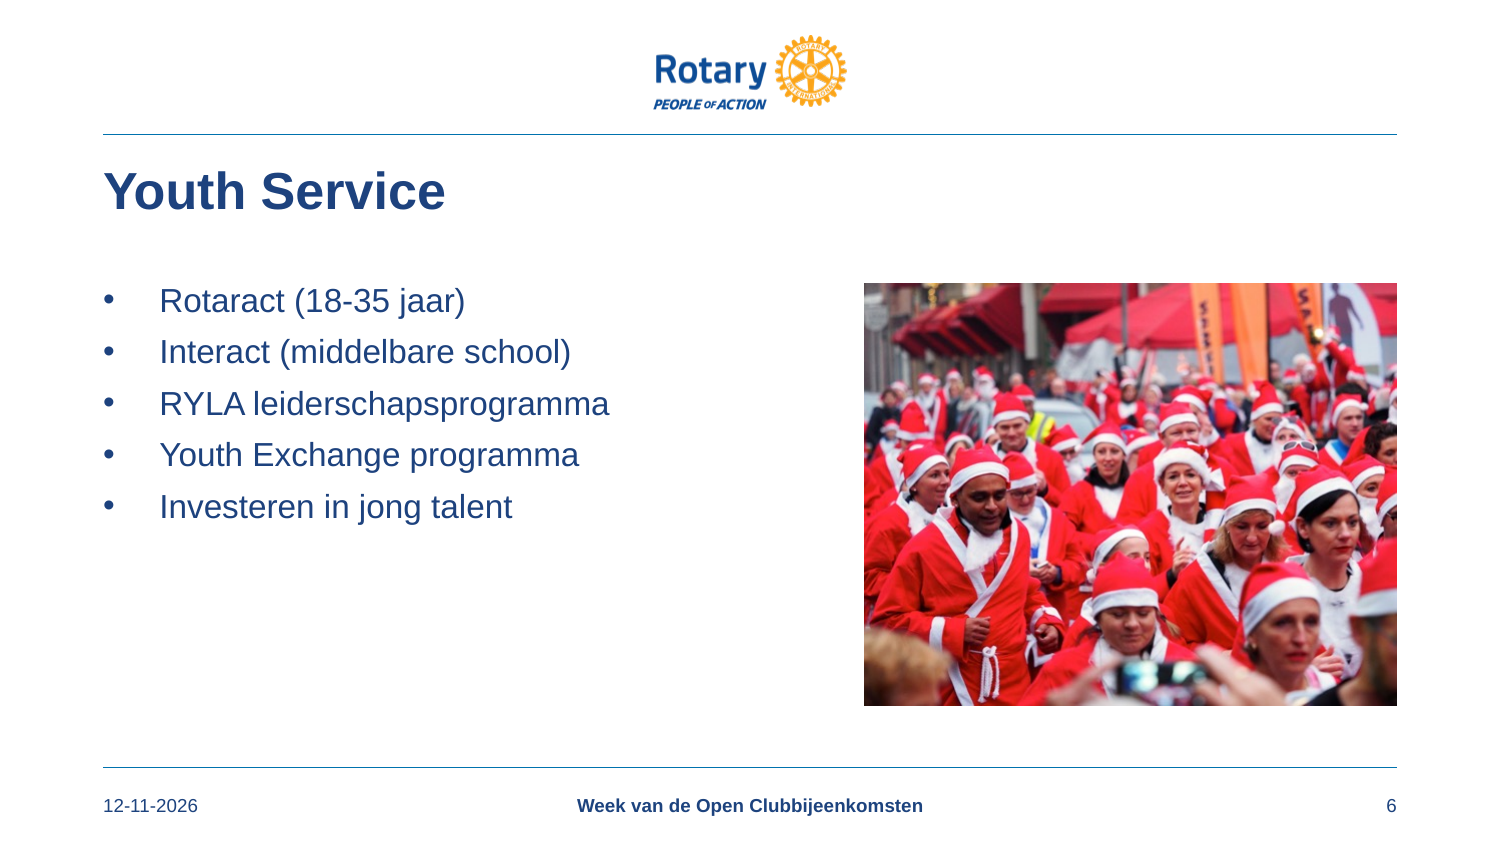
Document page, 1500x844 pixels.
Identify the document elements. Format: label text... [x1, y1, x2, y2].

footer Week van de Open Clubbijeenkomsten [496, 782, 1004, 827]
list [864, 283, 1397, 706]
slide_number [103, 782, 441, 827]
title Youth Service [103, 164, 1397, 264]
picture [653, 35, 847, 110]
list Rotaract (18-35 jaar) Interact (middelbare school) RYLA leiderschapsprogramma Youth Exchange programma Investeren in jong talent [103, 283, 846, 729]
slide_number 6 [1059, 782, 1397, 827]
